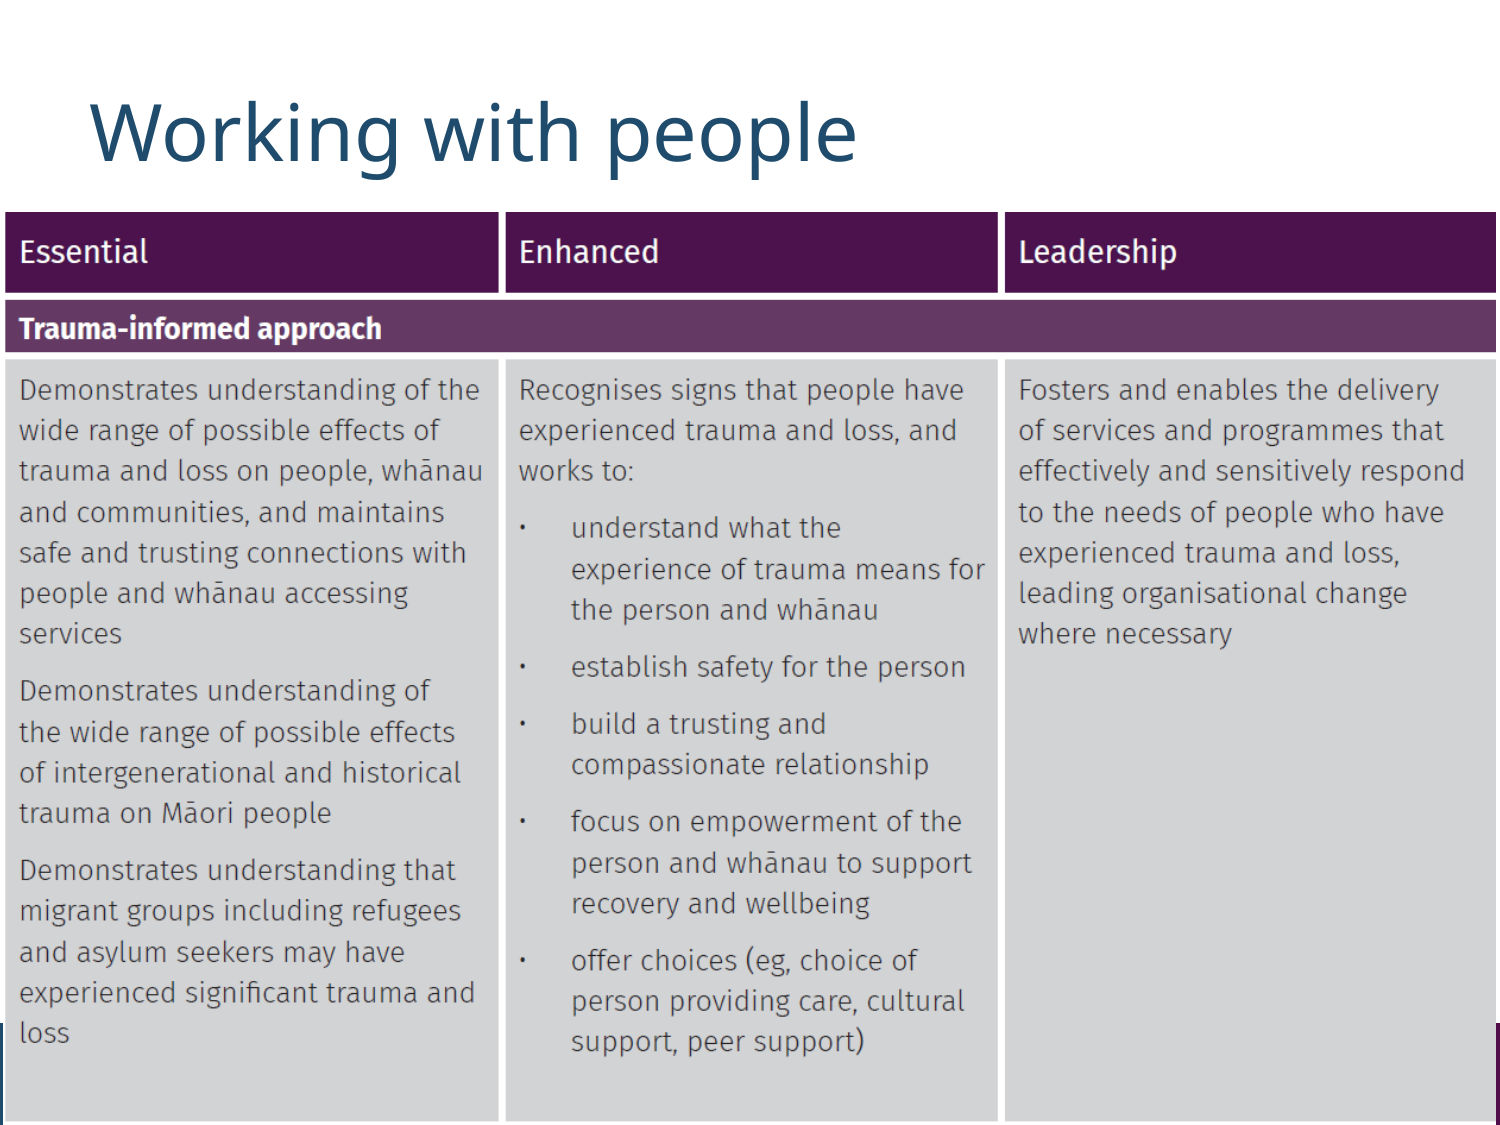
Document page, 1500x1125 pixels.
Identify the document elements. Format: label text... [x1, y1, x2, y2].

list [3, 212, 1497, 1125]
title Working with people [74, 47, 1425, 210]
